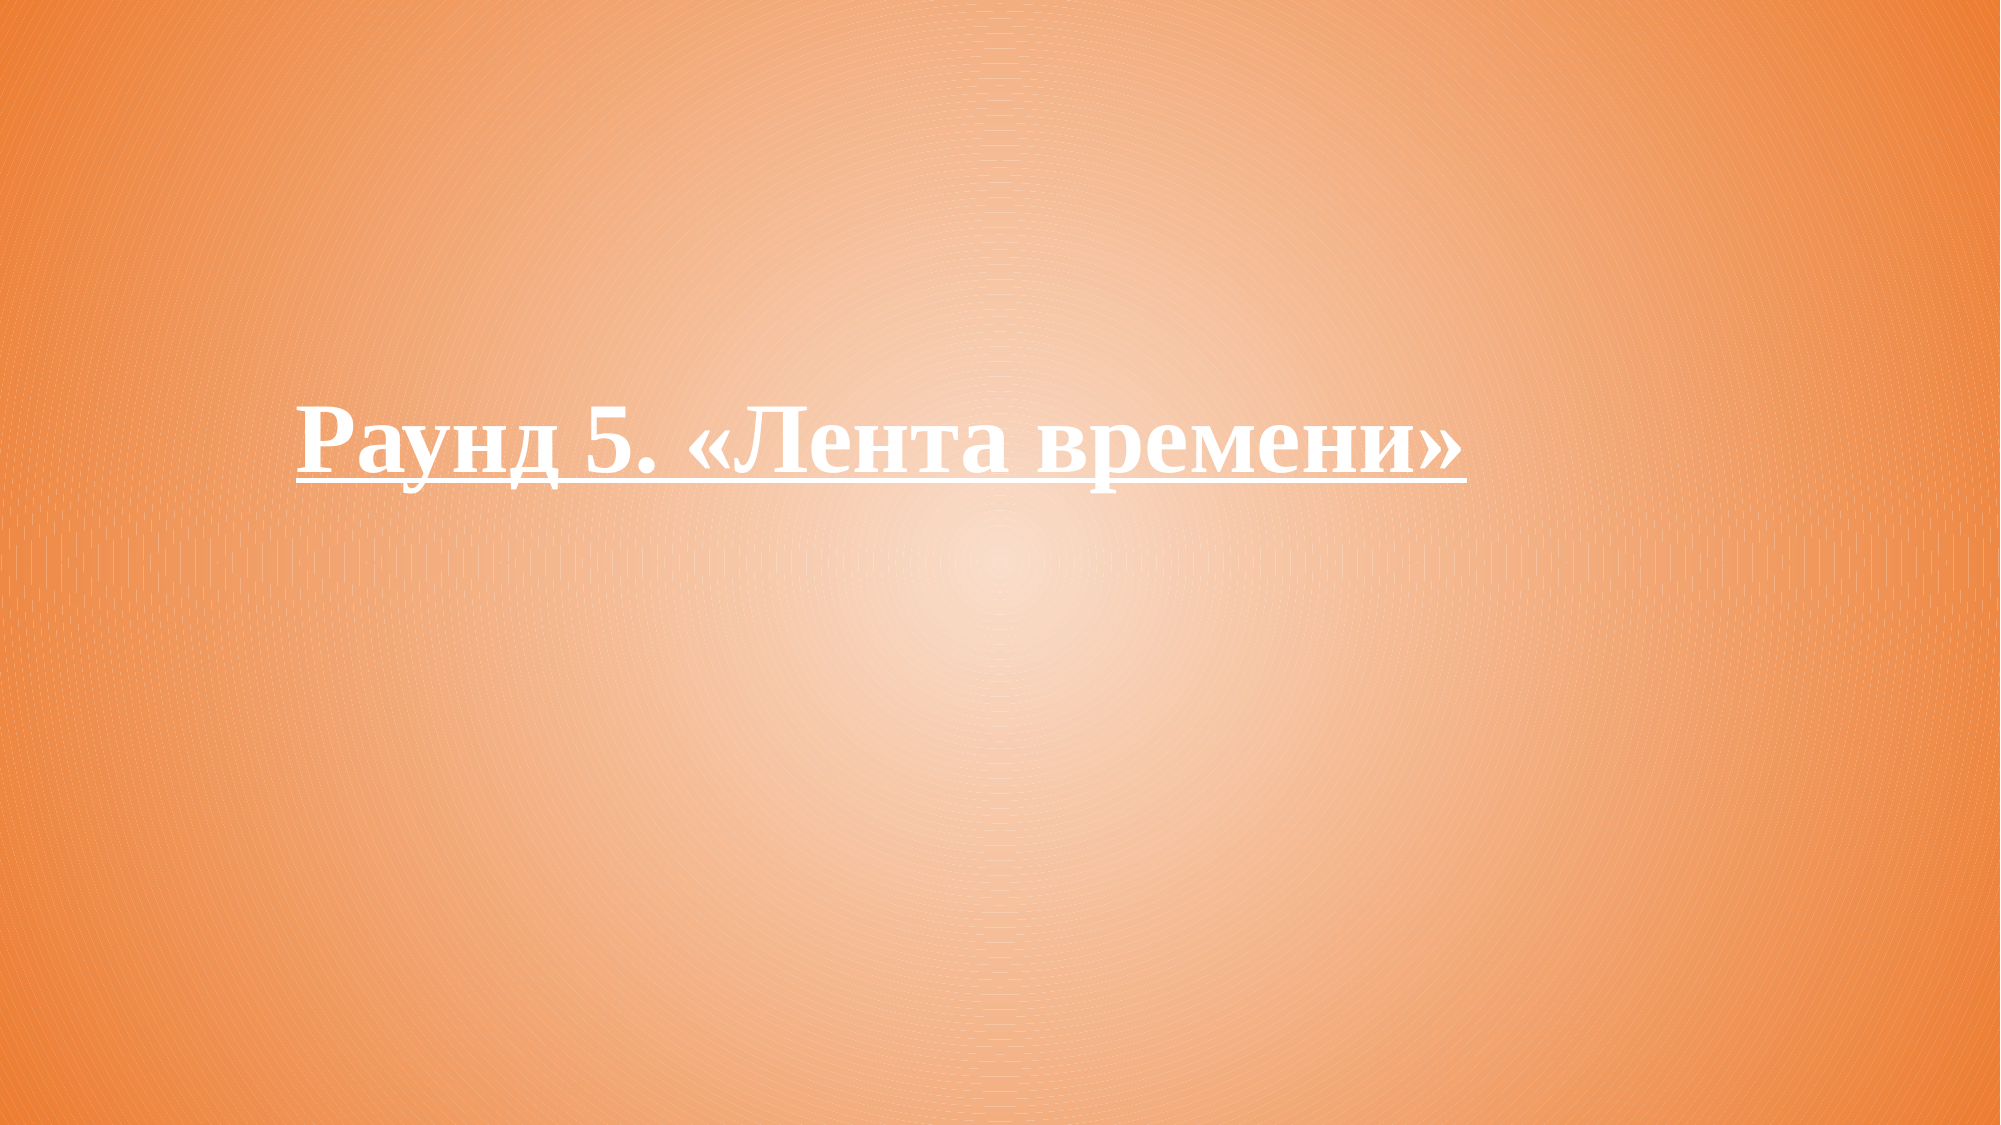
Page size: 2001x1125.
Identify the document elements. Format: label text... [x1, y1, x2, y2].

title Раунд 5. «Лента времени» [280, 117, 1629, 763]
